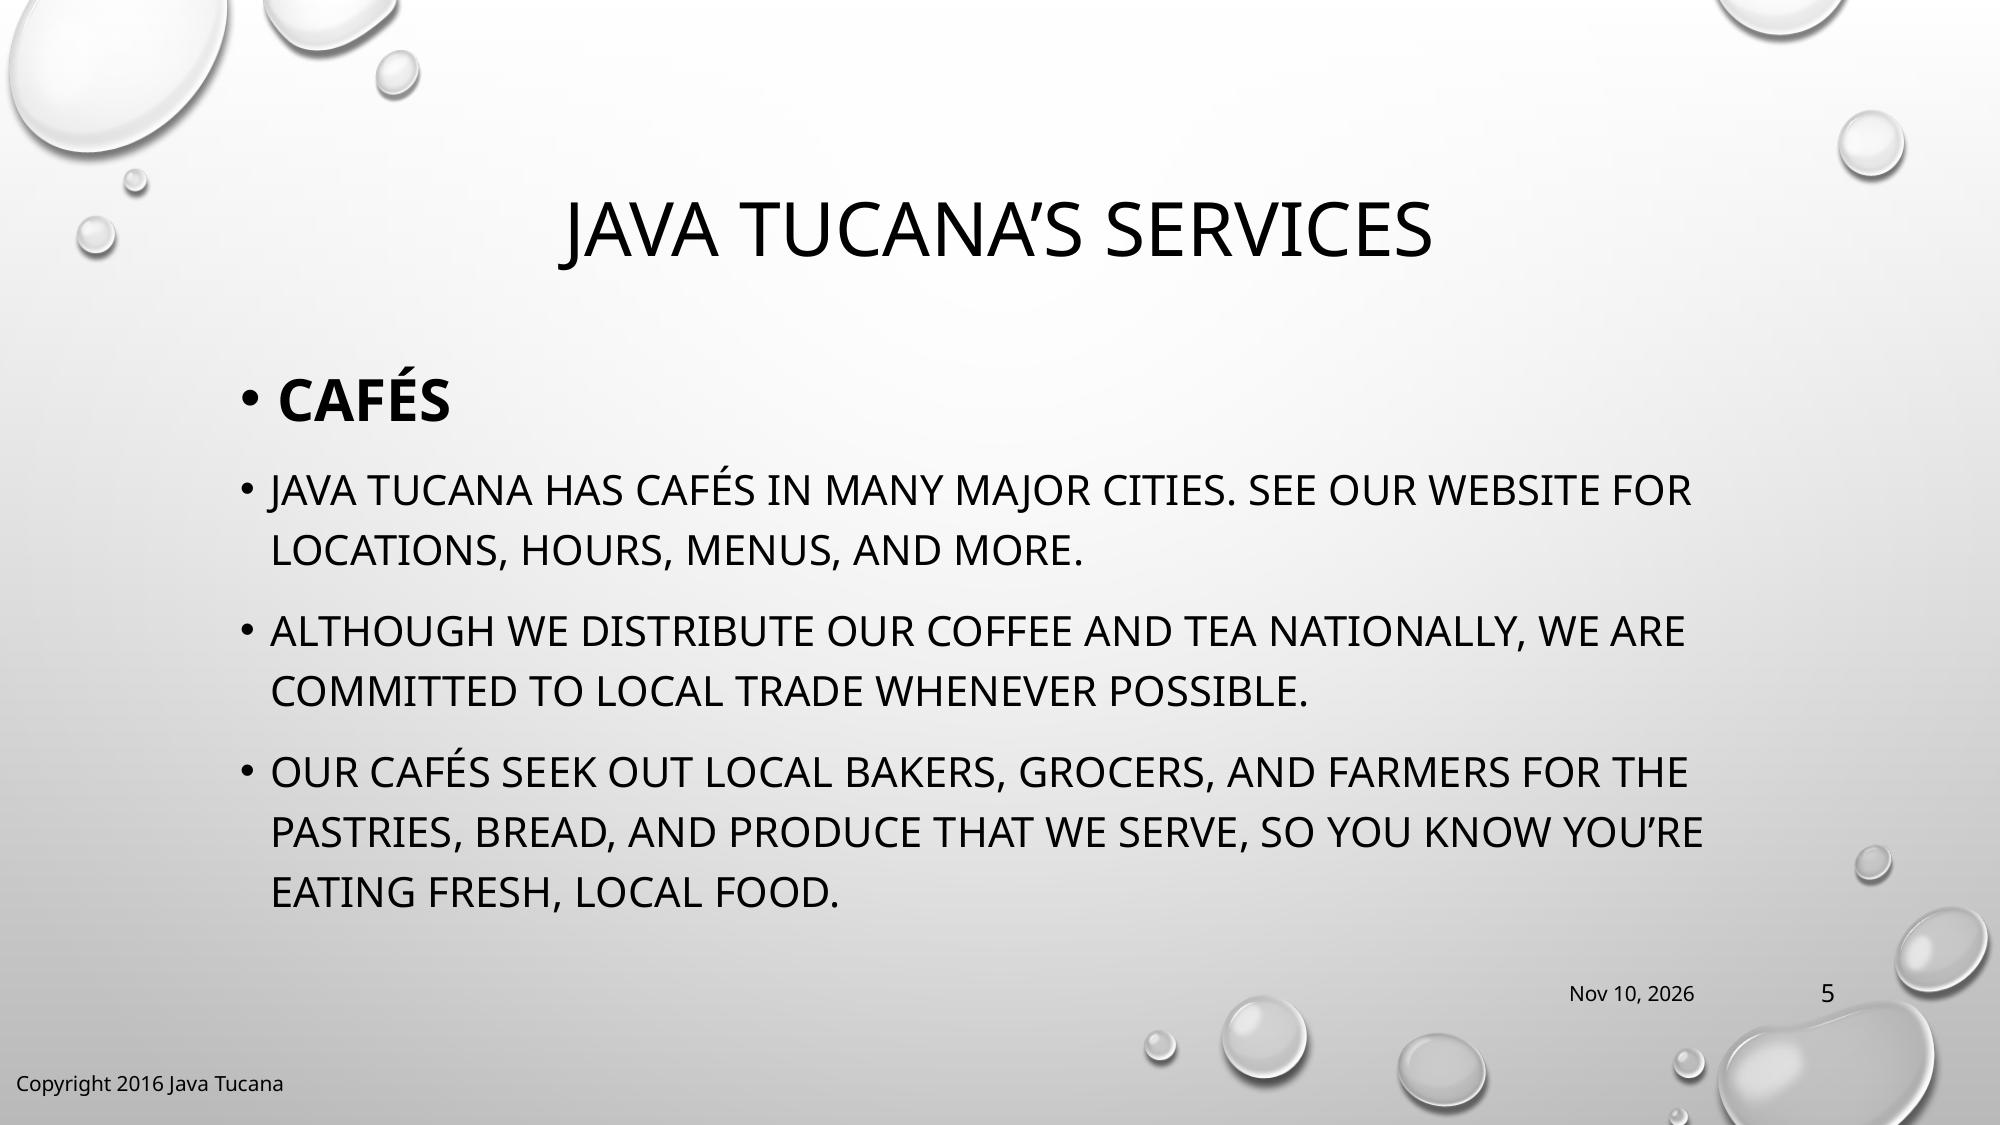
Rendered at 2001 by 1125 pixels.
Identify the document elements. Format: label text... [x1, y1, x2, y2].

footer Copyright 2016 Java Tucana [1, 1055, 1096, 1116]
slide_number 5 [1724, 965, 1851, 1025]
title Java Tucana’s Services [149, 101, 1851, 364]
list Cafés Java Tucana has cafés in many major cities. See our website for locations, hours, menus, and more. Although we distribute our coffee and tea nationally, we are committed to local trade whenever possible. Our cafés seek out local bakers, grocers, and farmers for the pastries, bread, and produce that we serve, so you know you’re eating fresh, local food. [225, 341, 1785, 1002]
slide_number 9-Feb-16 [1259, 965, 1710, 1025]
picture [0, 0, 2000, 1125]
